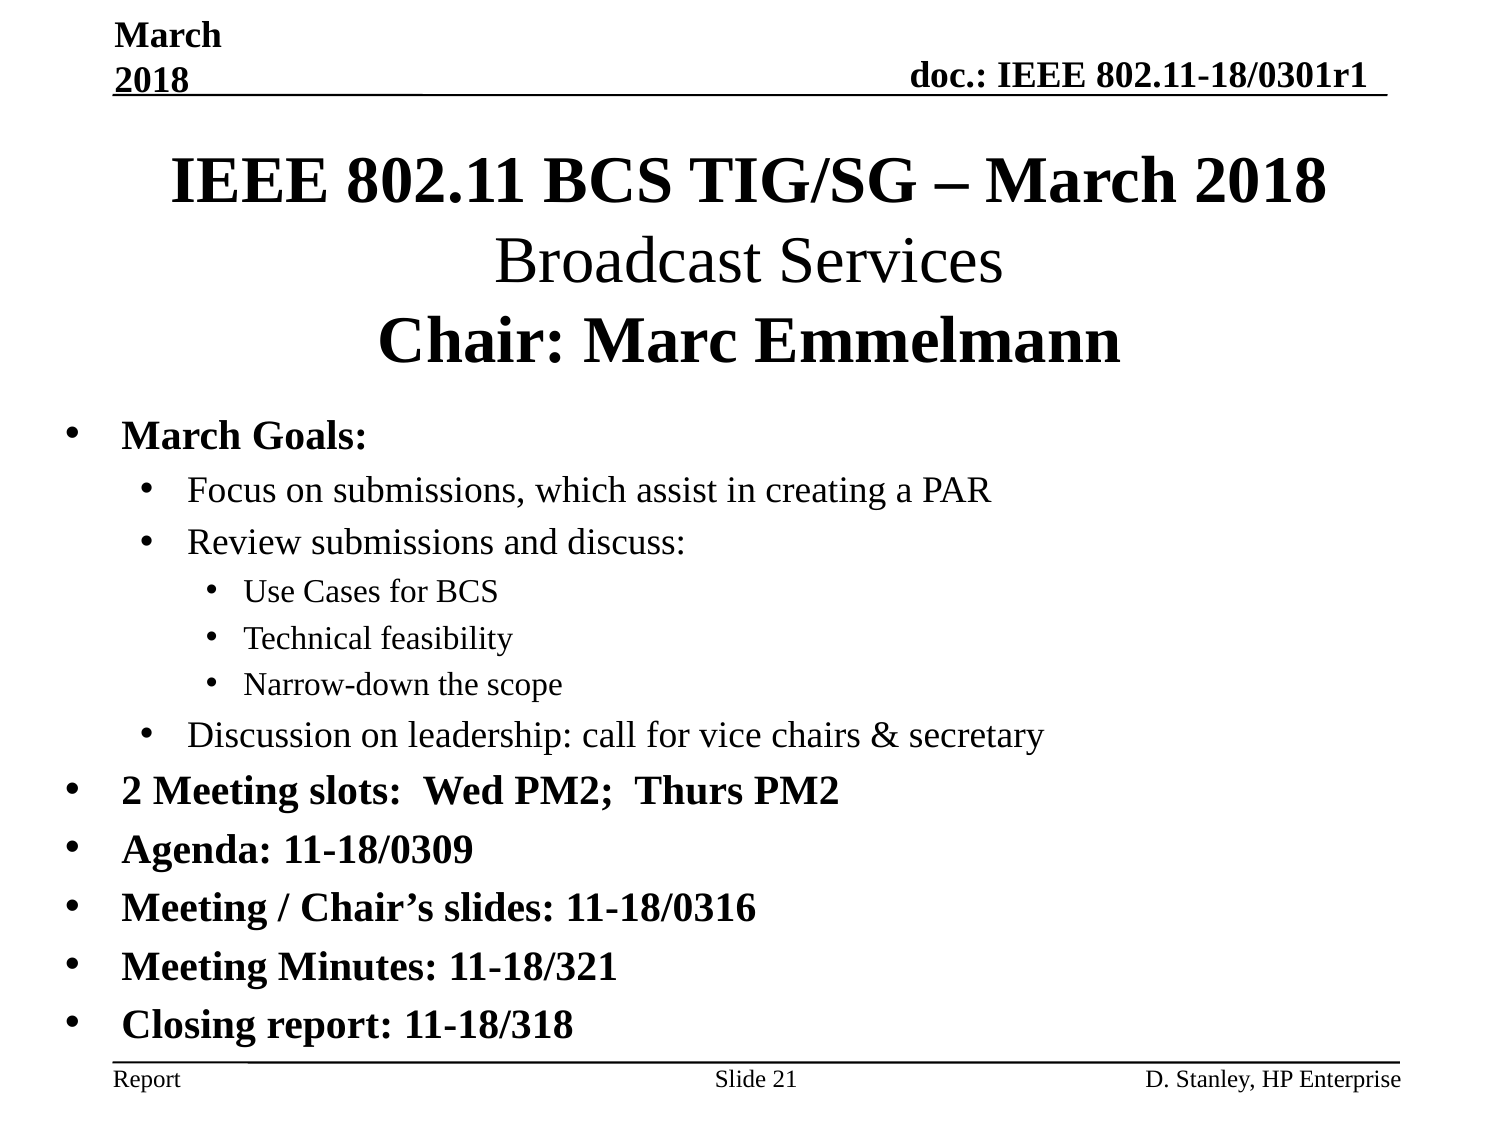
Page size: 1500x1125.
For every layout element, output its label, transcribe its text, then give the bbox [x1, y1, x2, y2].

slide_number Slide 21 [712, 1062, 800, 1093]
footer D. Stanley, HP Enterprise [1057, 1062, 1402, 1093]
list March Goals: Focus on submissions, which assist in creating a PAR Review submissions and discuss: Use Cases for BCS Technical feasibility Narrow-down the scope Discussion on leadership: call for vice chairs & secretary 2 Meeting slots: Wed PM2; Thurs PM2 Agenda: 11-18/0309 Meeting / Chair’s slides: 11-18/0316 Meeting Minutes: 11-18/321 Closing report: 11-18/318 [50, 399, 1450, 1050]
title IEEE 802.11 BCS TIG/SG – March 2018 Broadcast Services Chair: Marc Emmelmann [112, 137, 1388, 375]
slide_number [114, 54, 269, 100]
